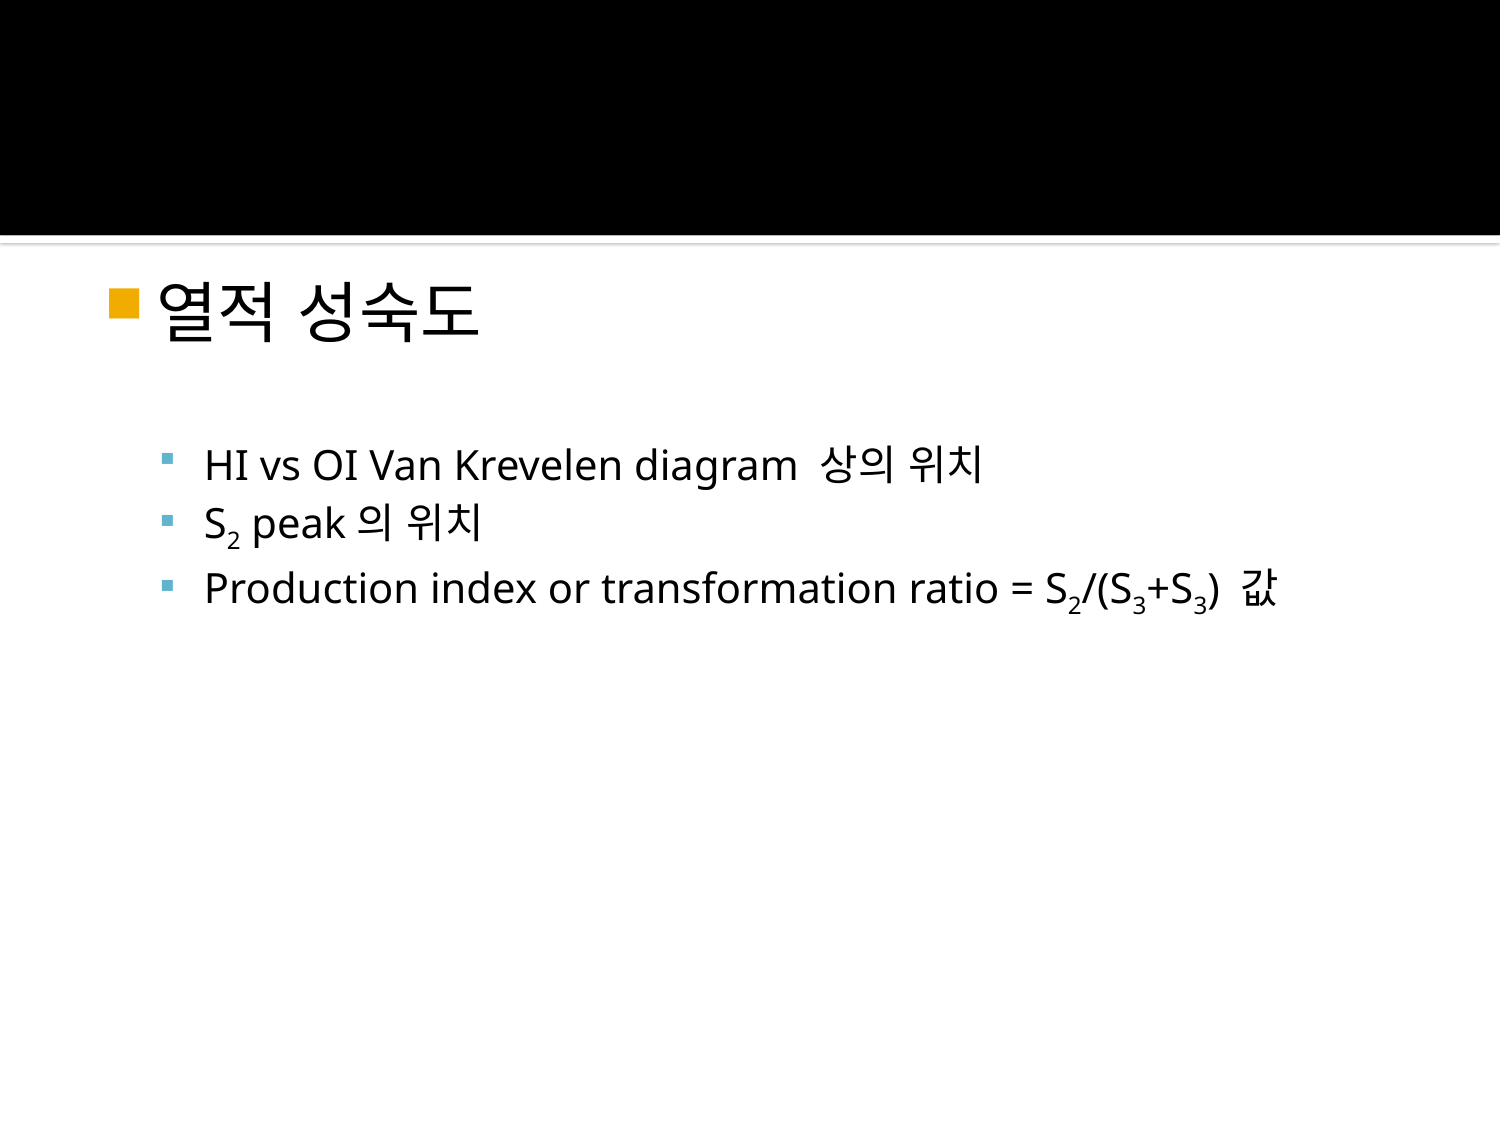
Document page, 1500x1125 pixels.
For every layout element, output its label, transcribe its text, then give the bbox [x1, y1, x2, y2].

list 열적 성숙도 HI vs OI Van Krevelen diagram 상의 위치 S2 peak의 위치 Production index or transformation ratio = S2/(S3+S3) 값 [75, 255, 1425, 1050]
